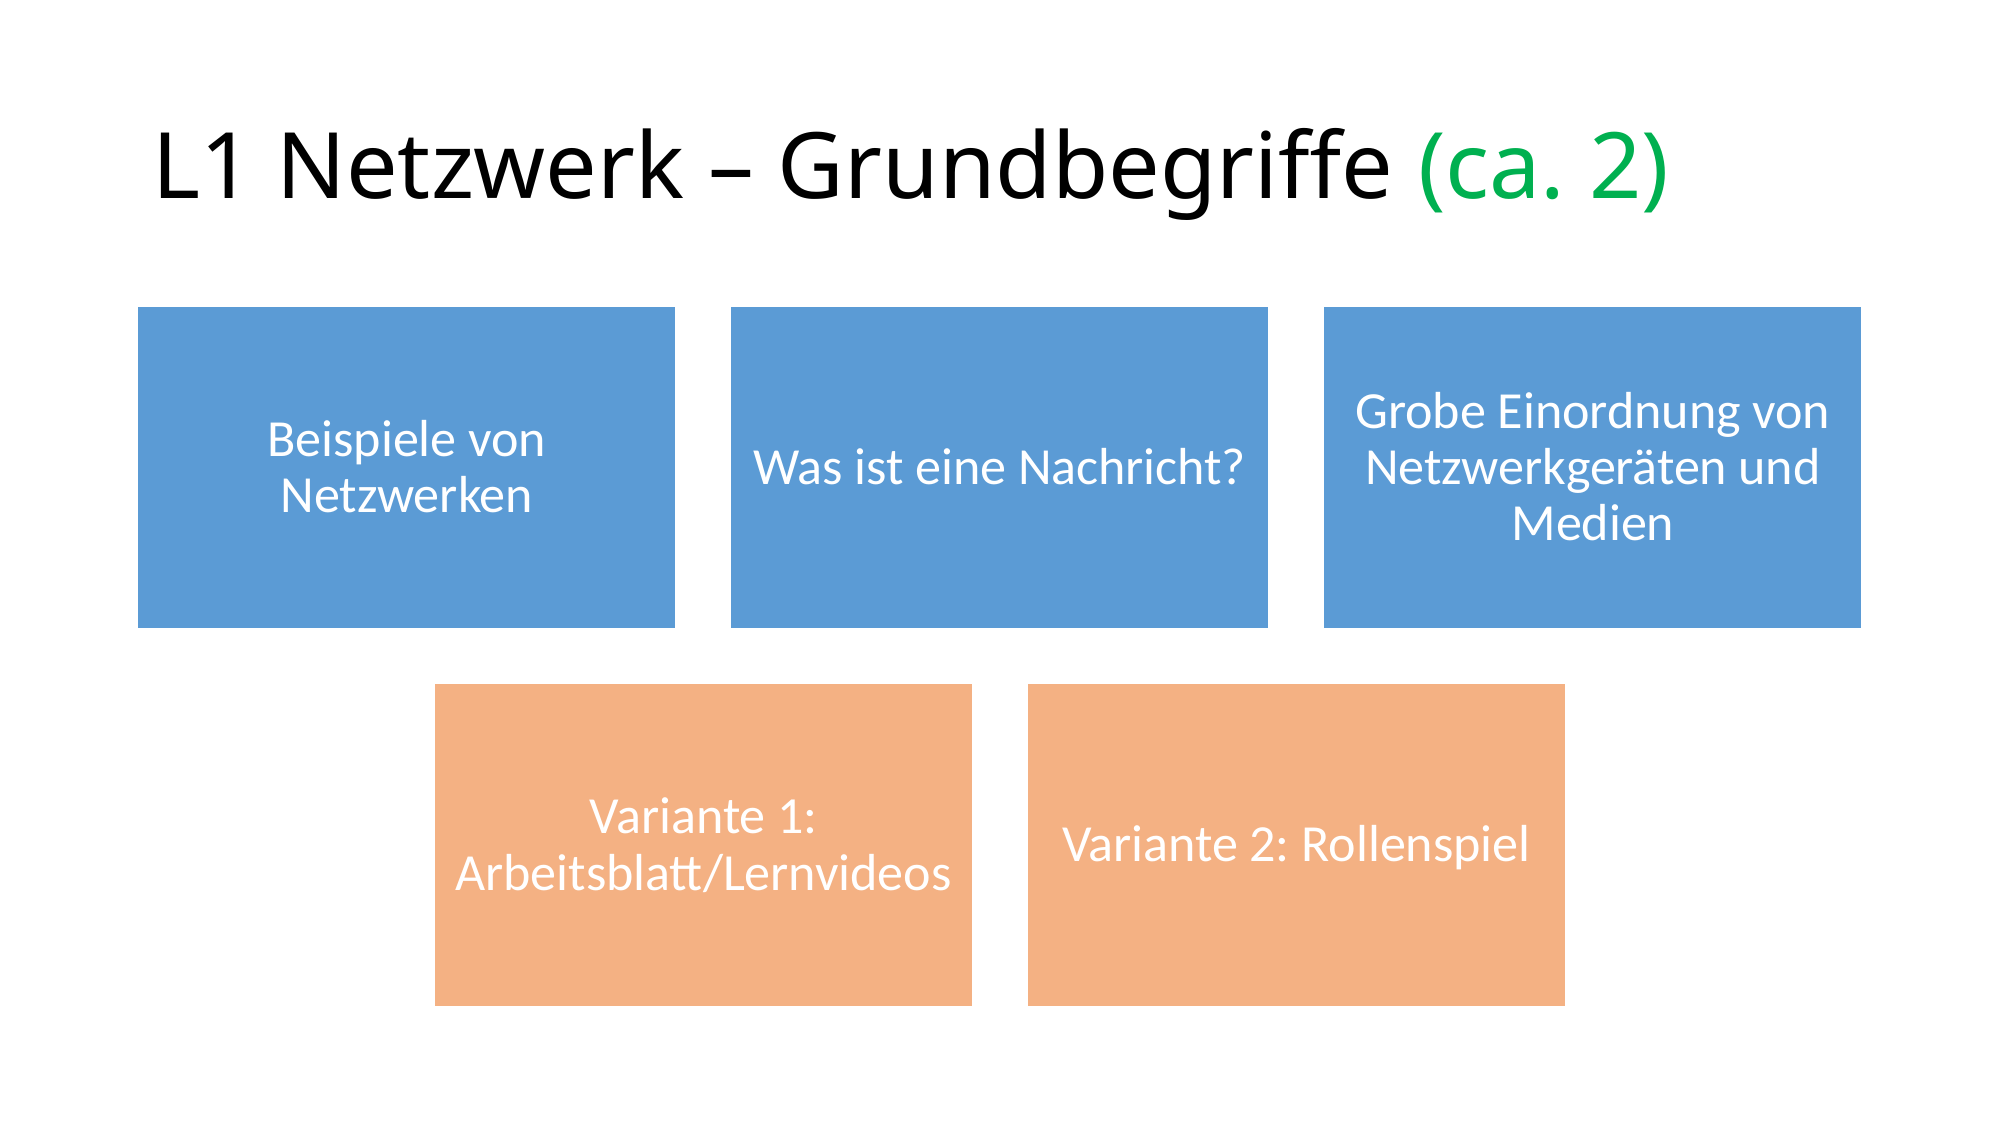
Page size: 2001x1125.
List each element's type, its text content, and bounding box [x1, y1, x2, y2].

title L1 Netzwerk – Grundbegriffe (ca. 2) [137, 59, 1863, 278]
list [137, 299, 1863, 1014]
